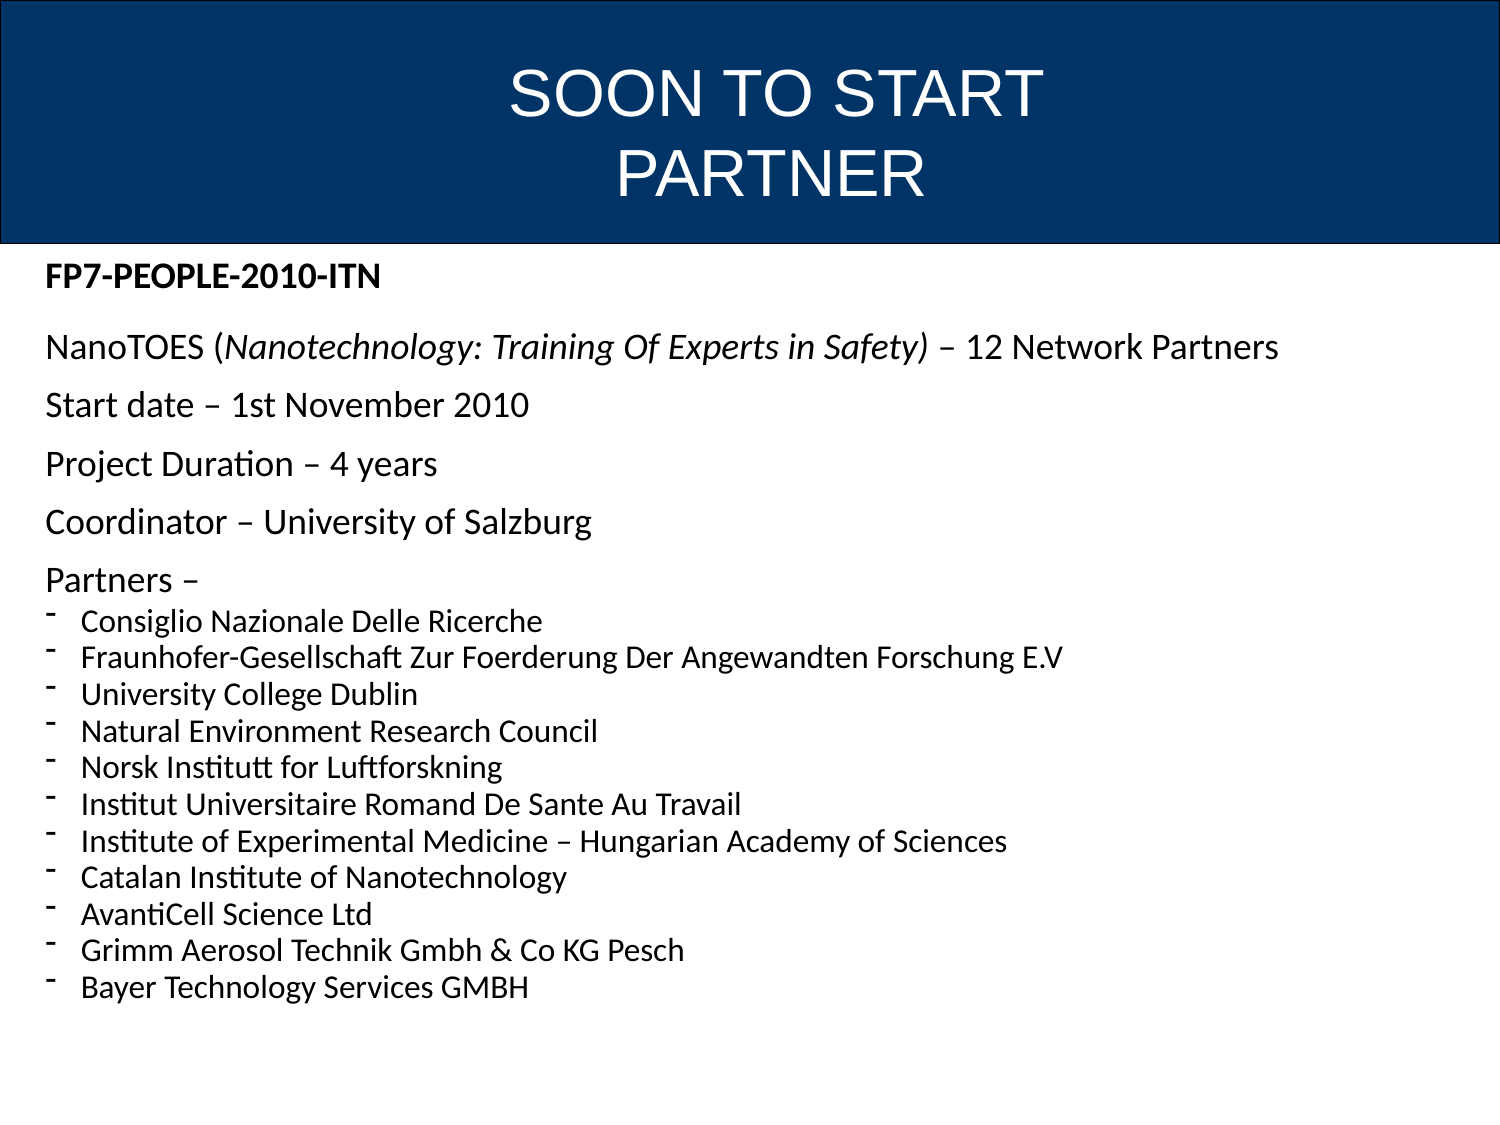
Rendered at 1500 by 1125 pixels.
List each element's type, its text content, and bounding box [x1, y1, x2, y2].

text_box FP7-PEOPLE-2010-ITN NanoTOES (Nanotechnology: Training Of Experts in Safety) – 12 Network Partners Start date – 1st November 2010 Project Duration – 4 years Coordinator – University of Salzburg Partners – Consiglio Nazionale Delle Ricerche Fraunhofer-Gesellschaft Zur Foerderung Der Angewandten Forschung E.V University College Dublin Natural Environment Research Council Norsk Institutt for Luftforskning Institut Universitaire Romand De Sante Au Travail Institute of Experimental Medicine – Hungarian Academy of Sciences Catalan Institute of Nanotechnology AvantiCell Science Ltd Grimm Aerosol Technik Gmbh & Co KG Pesch Bayer Technology Services GMBH [30, 243, 1466, 1043]
text_box SOON TO START PARTNER [494, 42, 1061, 218]
